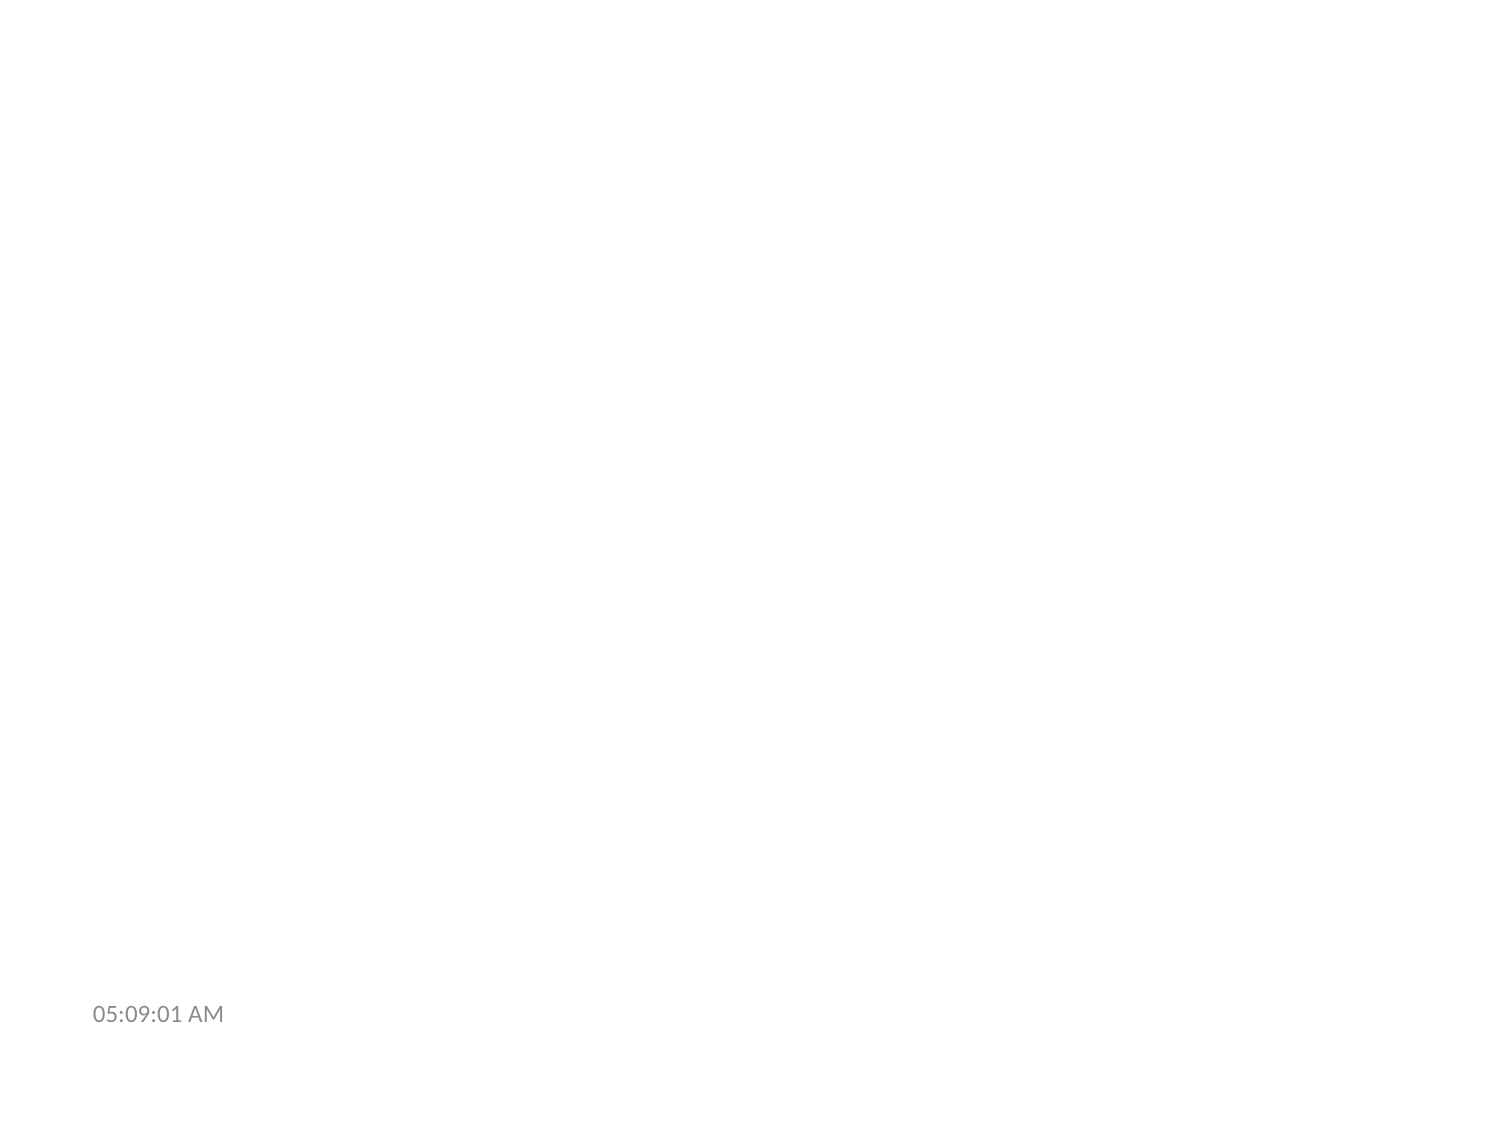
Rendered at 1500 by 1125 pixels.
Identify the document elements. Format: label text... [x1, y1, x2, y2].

text_box 3:35:09 PM [77, 982, 428, 1043]
